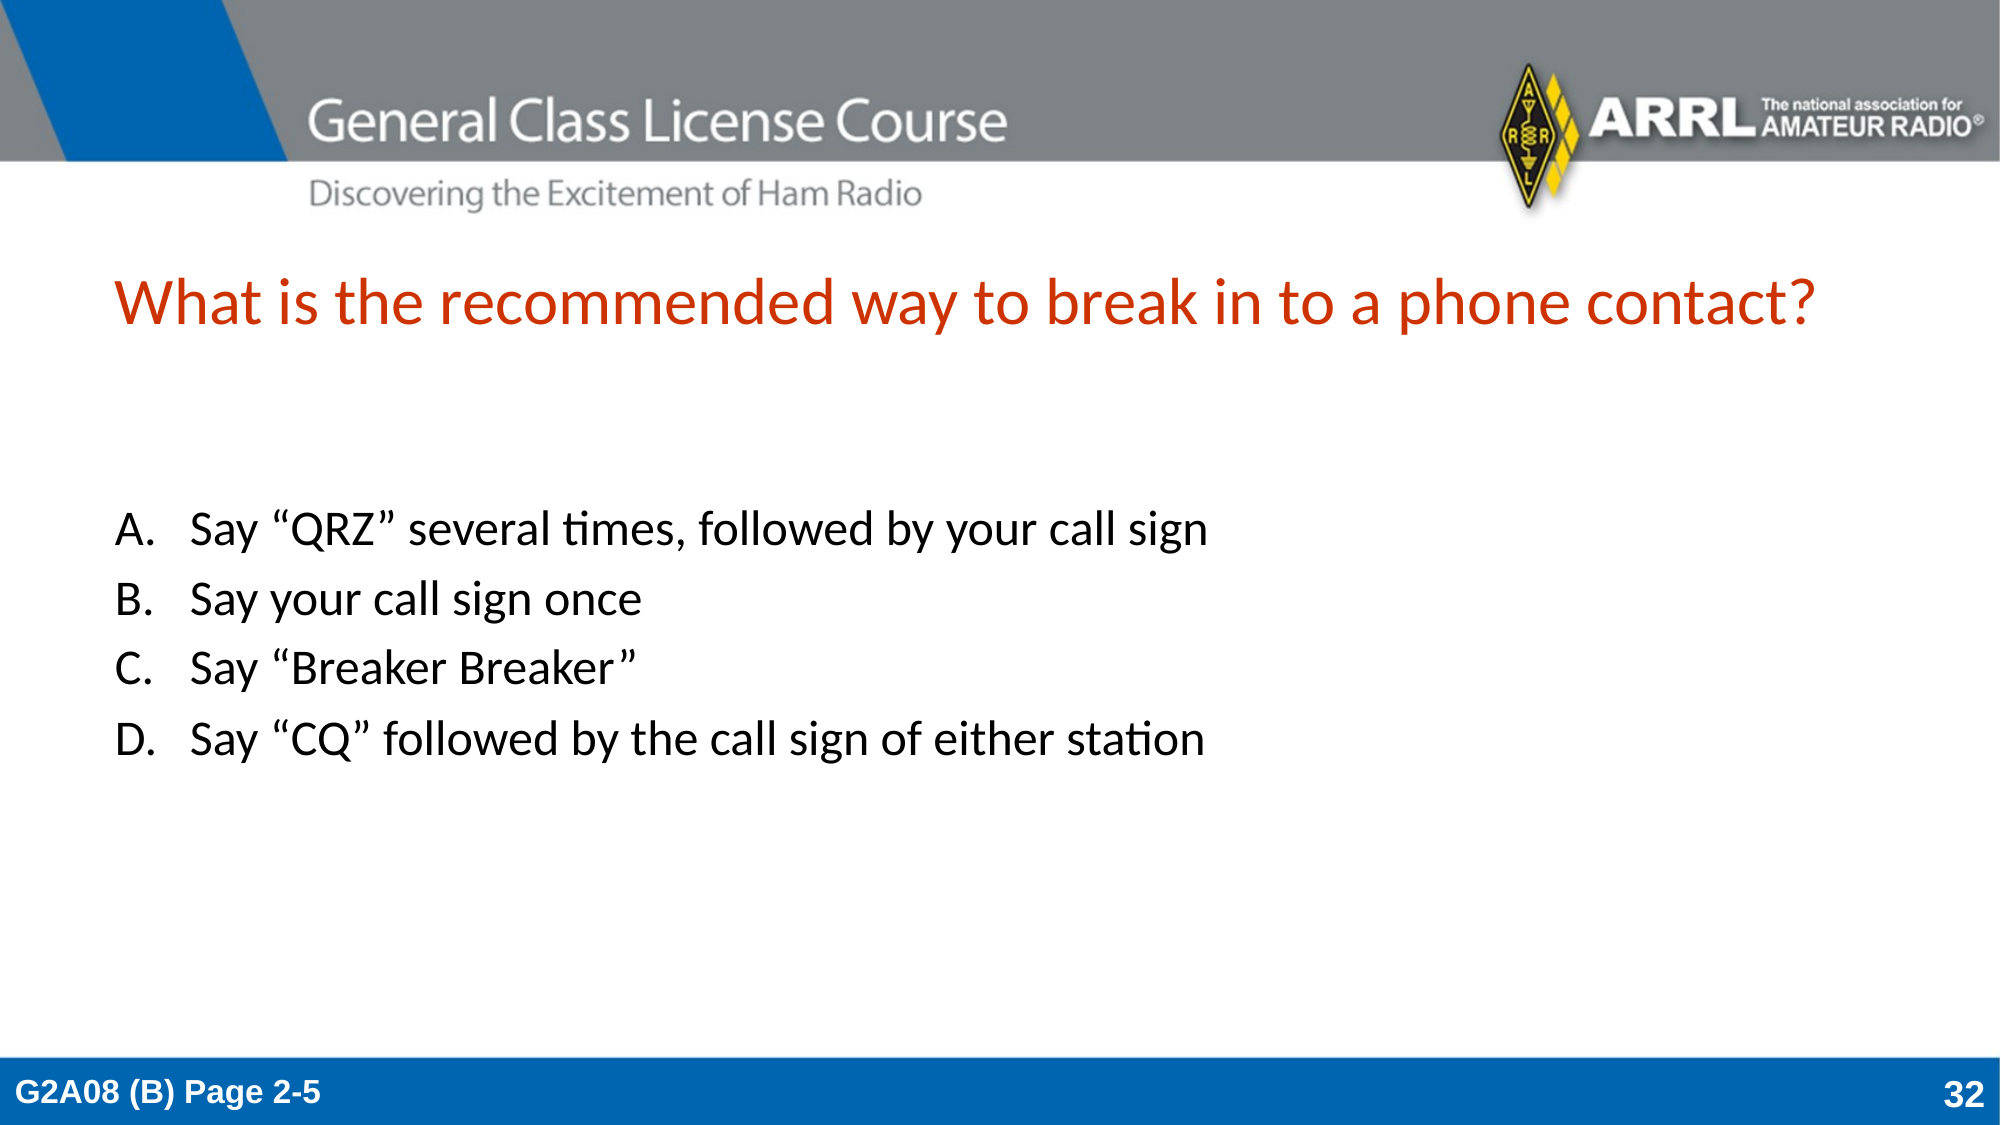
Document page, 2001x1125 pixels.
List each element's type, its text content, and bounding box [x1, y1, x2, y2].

text_box G2A08 (B) Page 2-5 [0, 1062, 1313, 1118]
list Say “QRZ” several times, followed by your call sign Say your call sign once Say “Breaker Breaker” Say “CQ” followed by the call sign of either station [99, 487, 1900, 1005]
text_box 32 [1875, 1062, 2000, 1123]
picture [0, 0, 2001, 1125]
title What is the recommended way to break in to a phone contact? [99, 249, 1900, 388]
